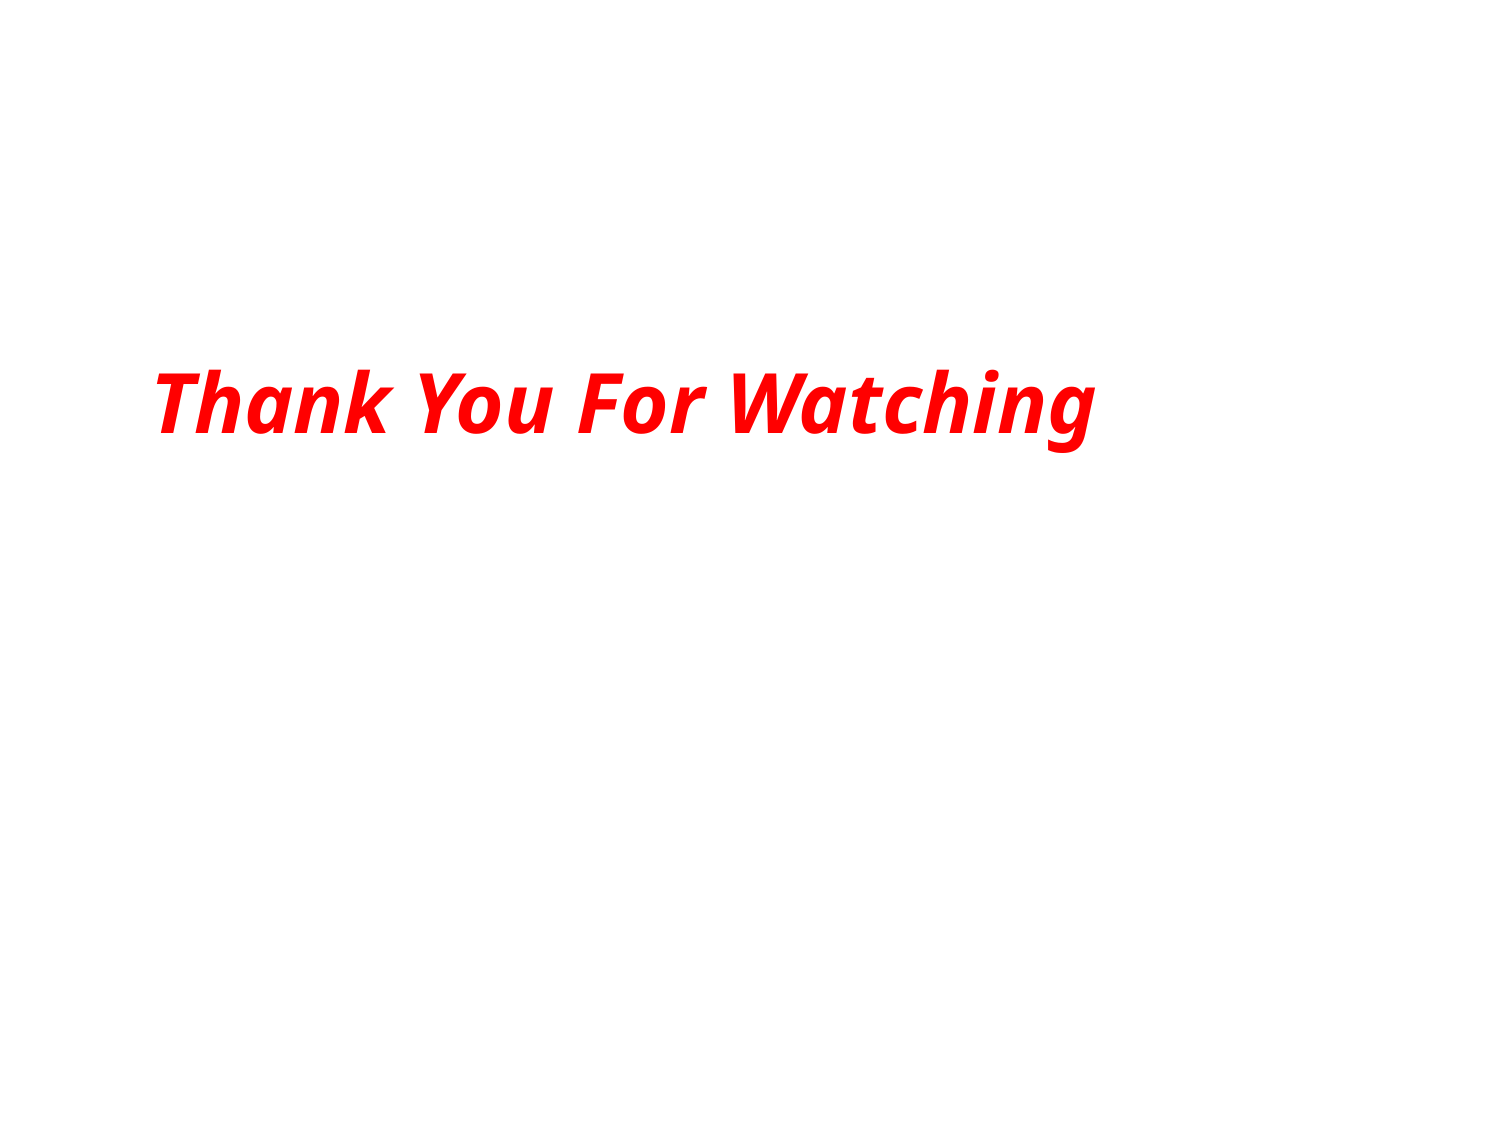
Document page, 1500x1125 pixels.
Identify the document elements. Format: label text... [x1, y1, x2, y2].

list Thank You For Watching [150, 350, 1178, 553]
